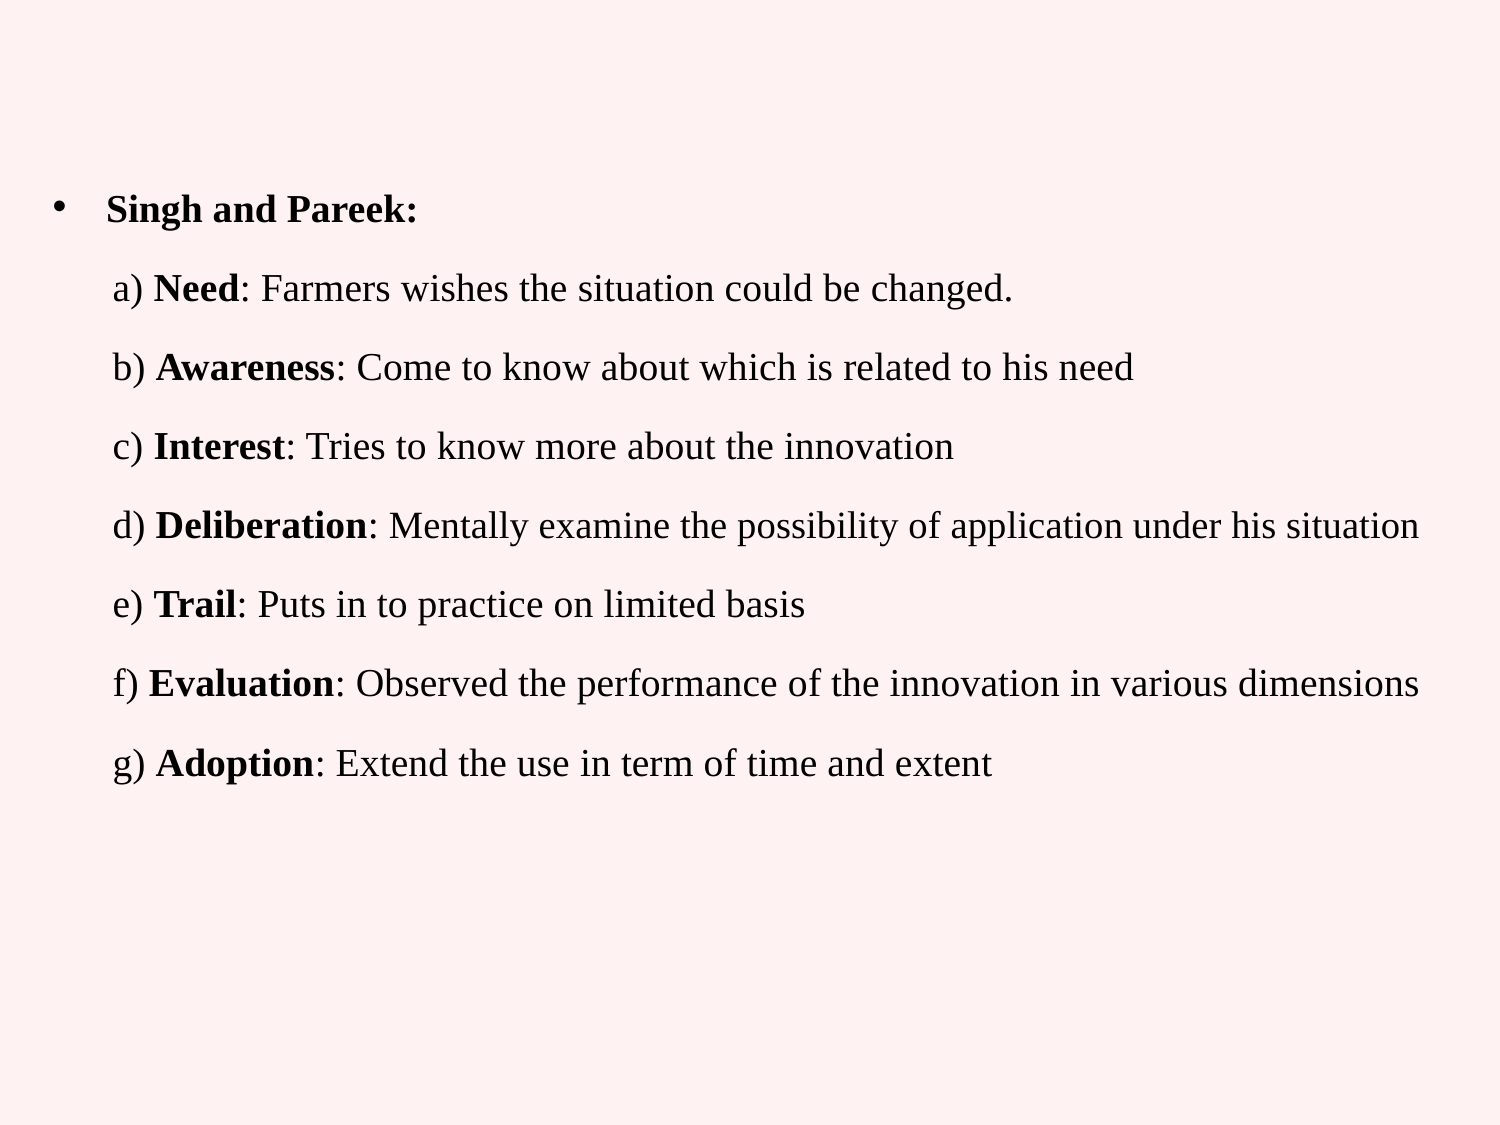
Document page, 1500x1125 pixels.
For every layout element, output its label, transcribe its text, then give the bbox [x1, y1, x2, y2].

list Singh and Pareek: a) Need: Farmers wishes the situation could be changed. b) Awareness: Come to know about which is related to his need c) Interest: Tries to know more about the innovation d) Deliberation: Mentally examine the possibility of application under his situation e) Trail: Puts in to practice on limited basis f) Evaluation: Observed the performance of the innovation in various dimensions g) Adoption: Extend the use in term of time and extent [37, 174, 1500, 900]
